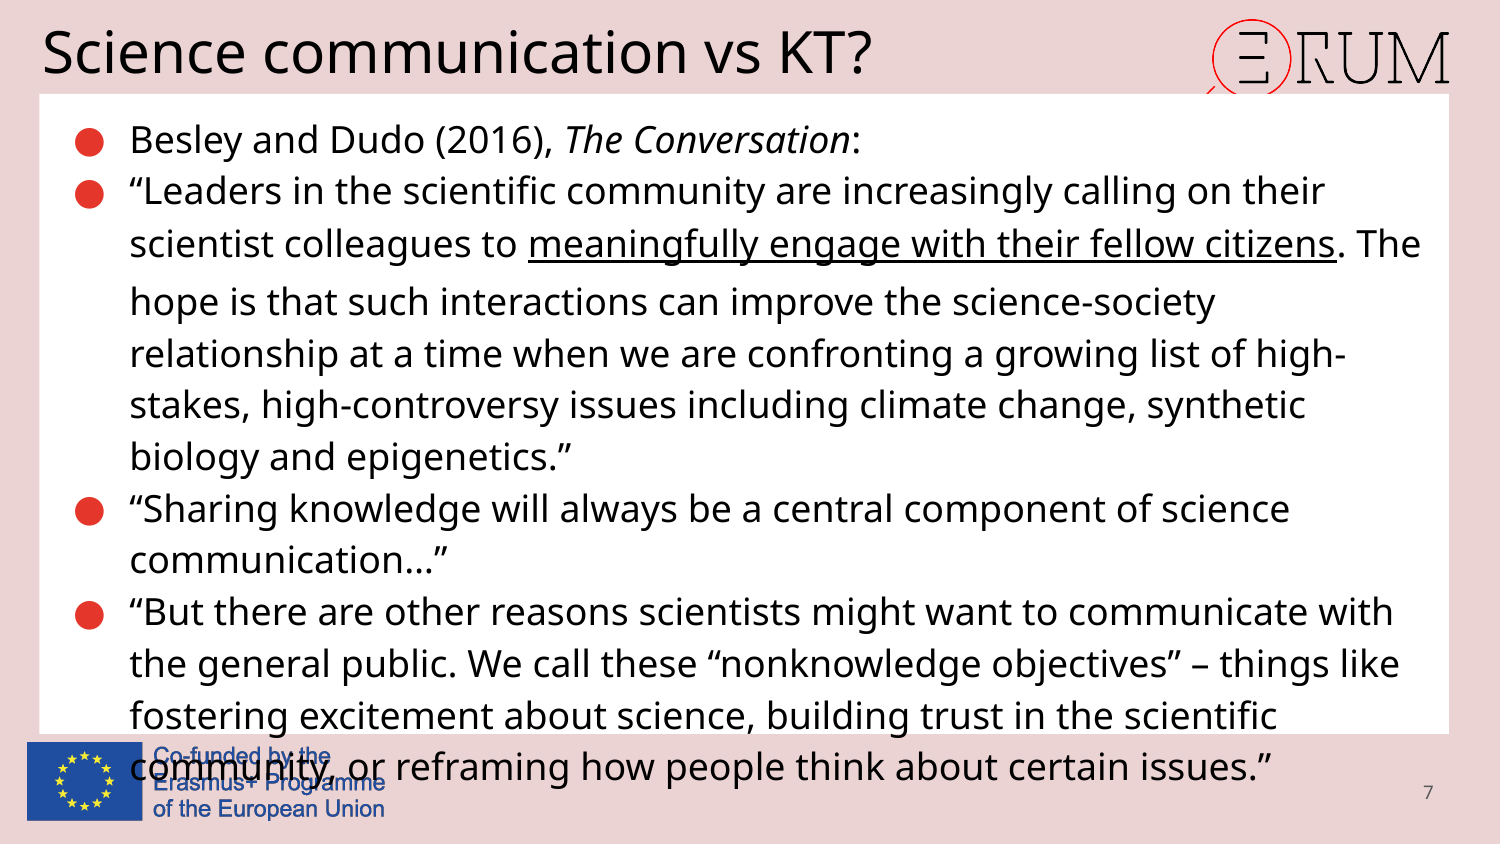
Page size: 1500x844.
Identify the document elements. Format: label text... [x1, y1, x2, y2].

picture [27, 742, 385, 821]
title Science communication vs KT? [27, 0, 1144, 94]
slide_number 7 [1358, 761, 1449, 826]
list Besley and Dudo (2016), The Conversation: “Leaders in the scientific community are increasingly calling on their scientist colleagues to meaningfully engage with their fellow citizens. The hope is that such interactions can improve the science-society relationship at a time when we are confronting a growing list of high-stakes, high-controversy issues including climate change, synthetic biology and epigenetics.” “Sharing knowledge will always be a central component of science communication…” “But there are other reasons scientists might want to communicate with the general public. We call these “nonknowledge objectives” – things like fostering excitement about science, building trust in the scientific community, or reframing how people think about certain issues.” [39, 93, 1449, 734]
picture [1144, 0, 1500, 137]
